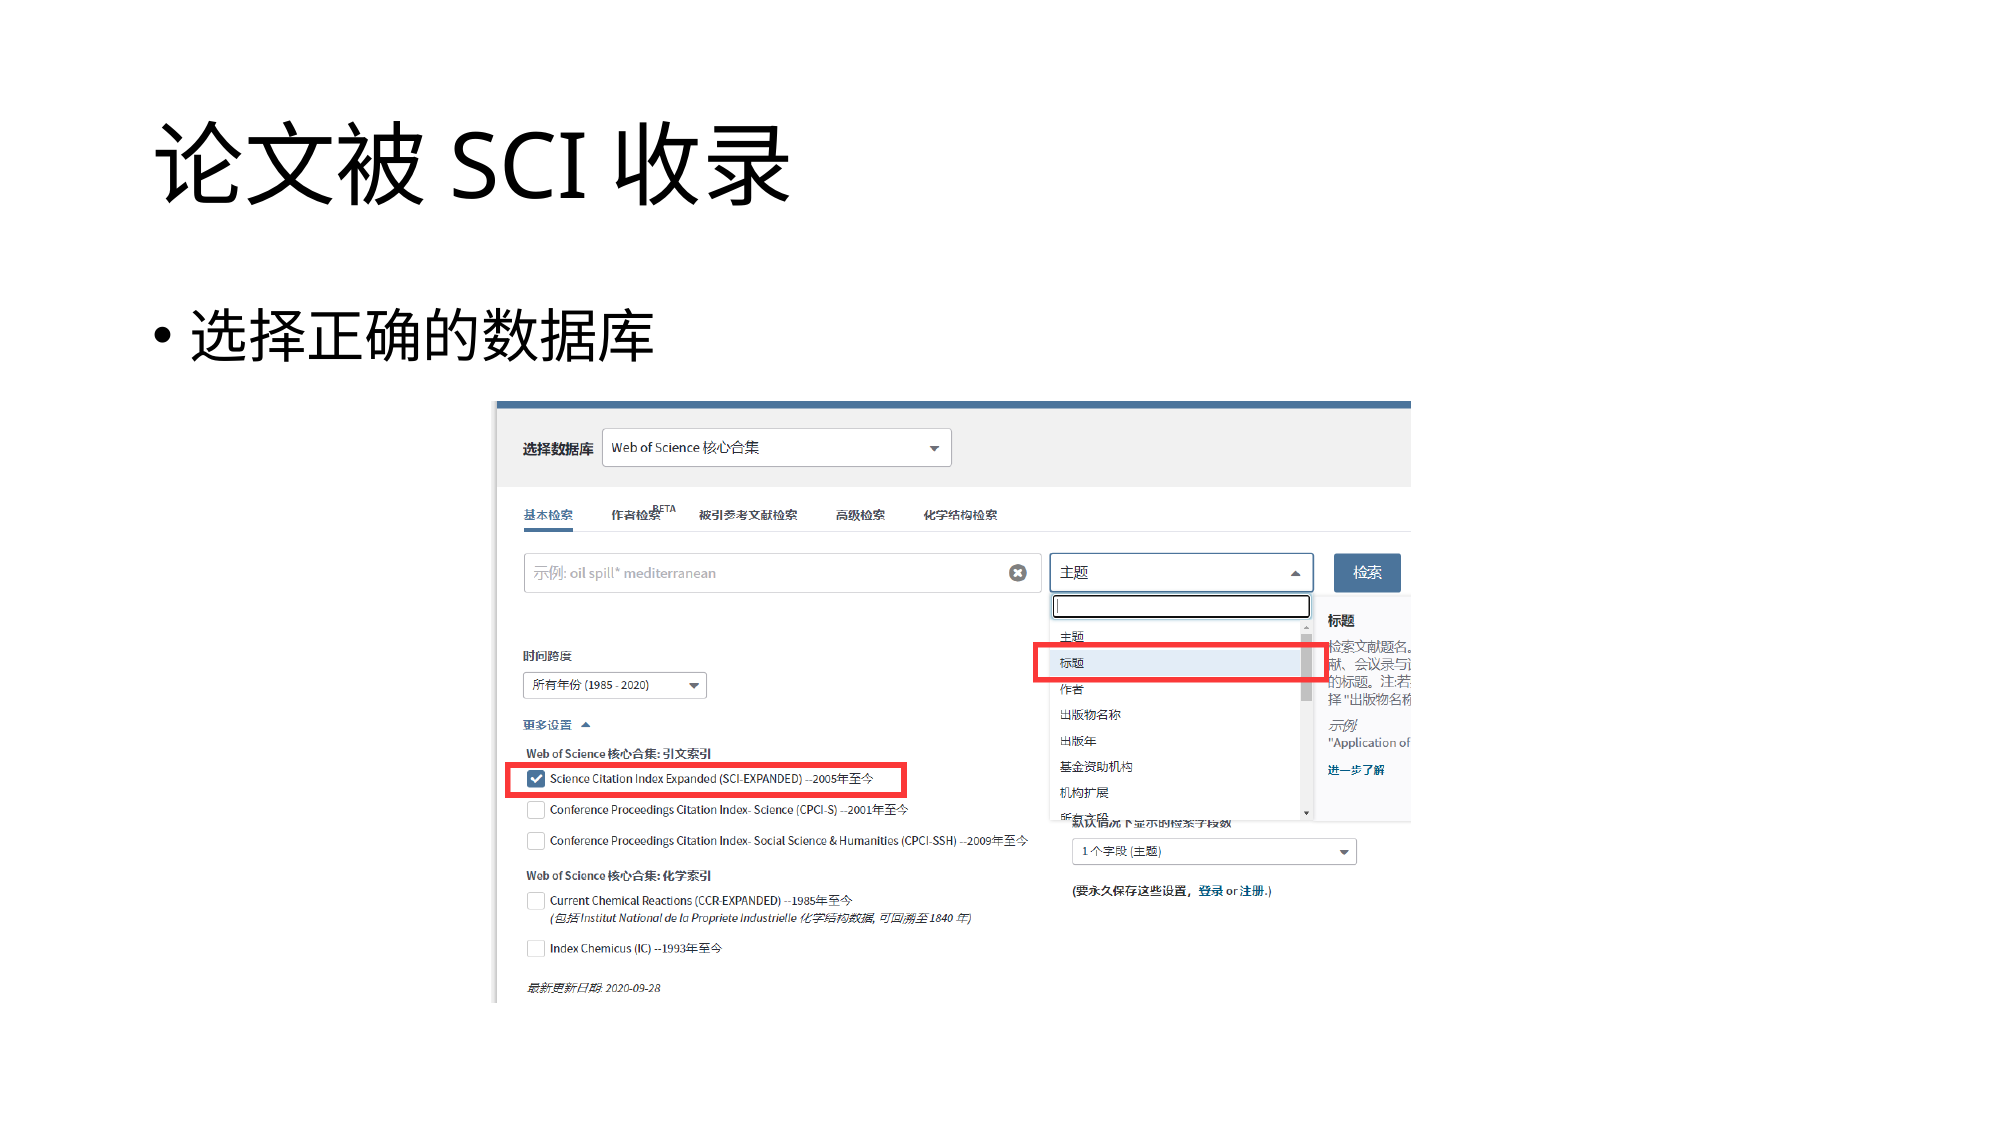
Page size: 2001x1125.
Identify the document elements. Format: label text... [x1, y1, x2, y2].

title 论文被SCI收录 [137, 59, 1863, 278]
list 选择正确的数据库 [137, 299, 1863, 1014]
picture [491, 401, 1411, 1003]
